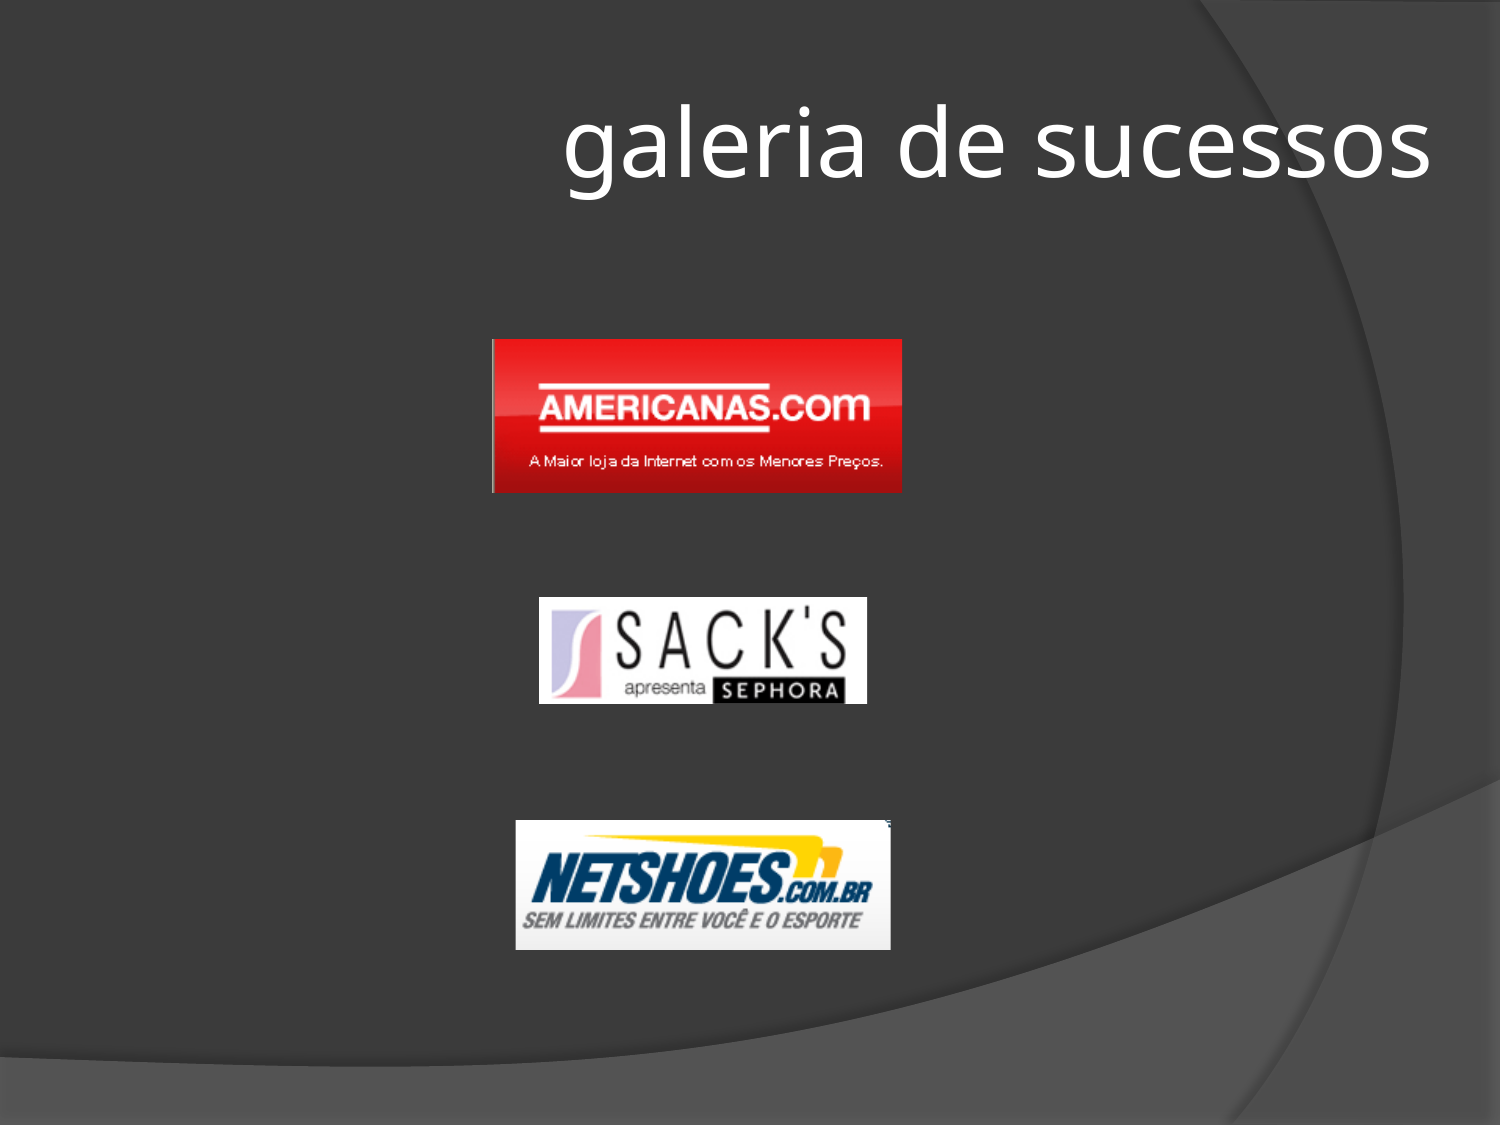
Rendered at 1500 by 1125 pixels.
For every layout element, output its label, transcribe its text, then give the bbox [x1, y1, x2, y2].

title galeria de sucessos [215, 45, 1442, 233]
picture [515, 820, 891, 950]
picture [491, 339, 903, 493]
picture [538, 597, 868, 704]
